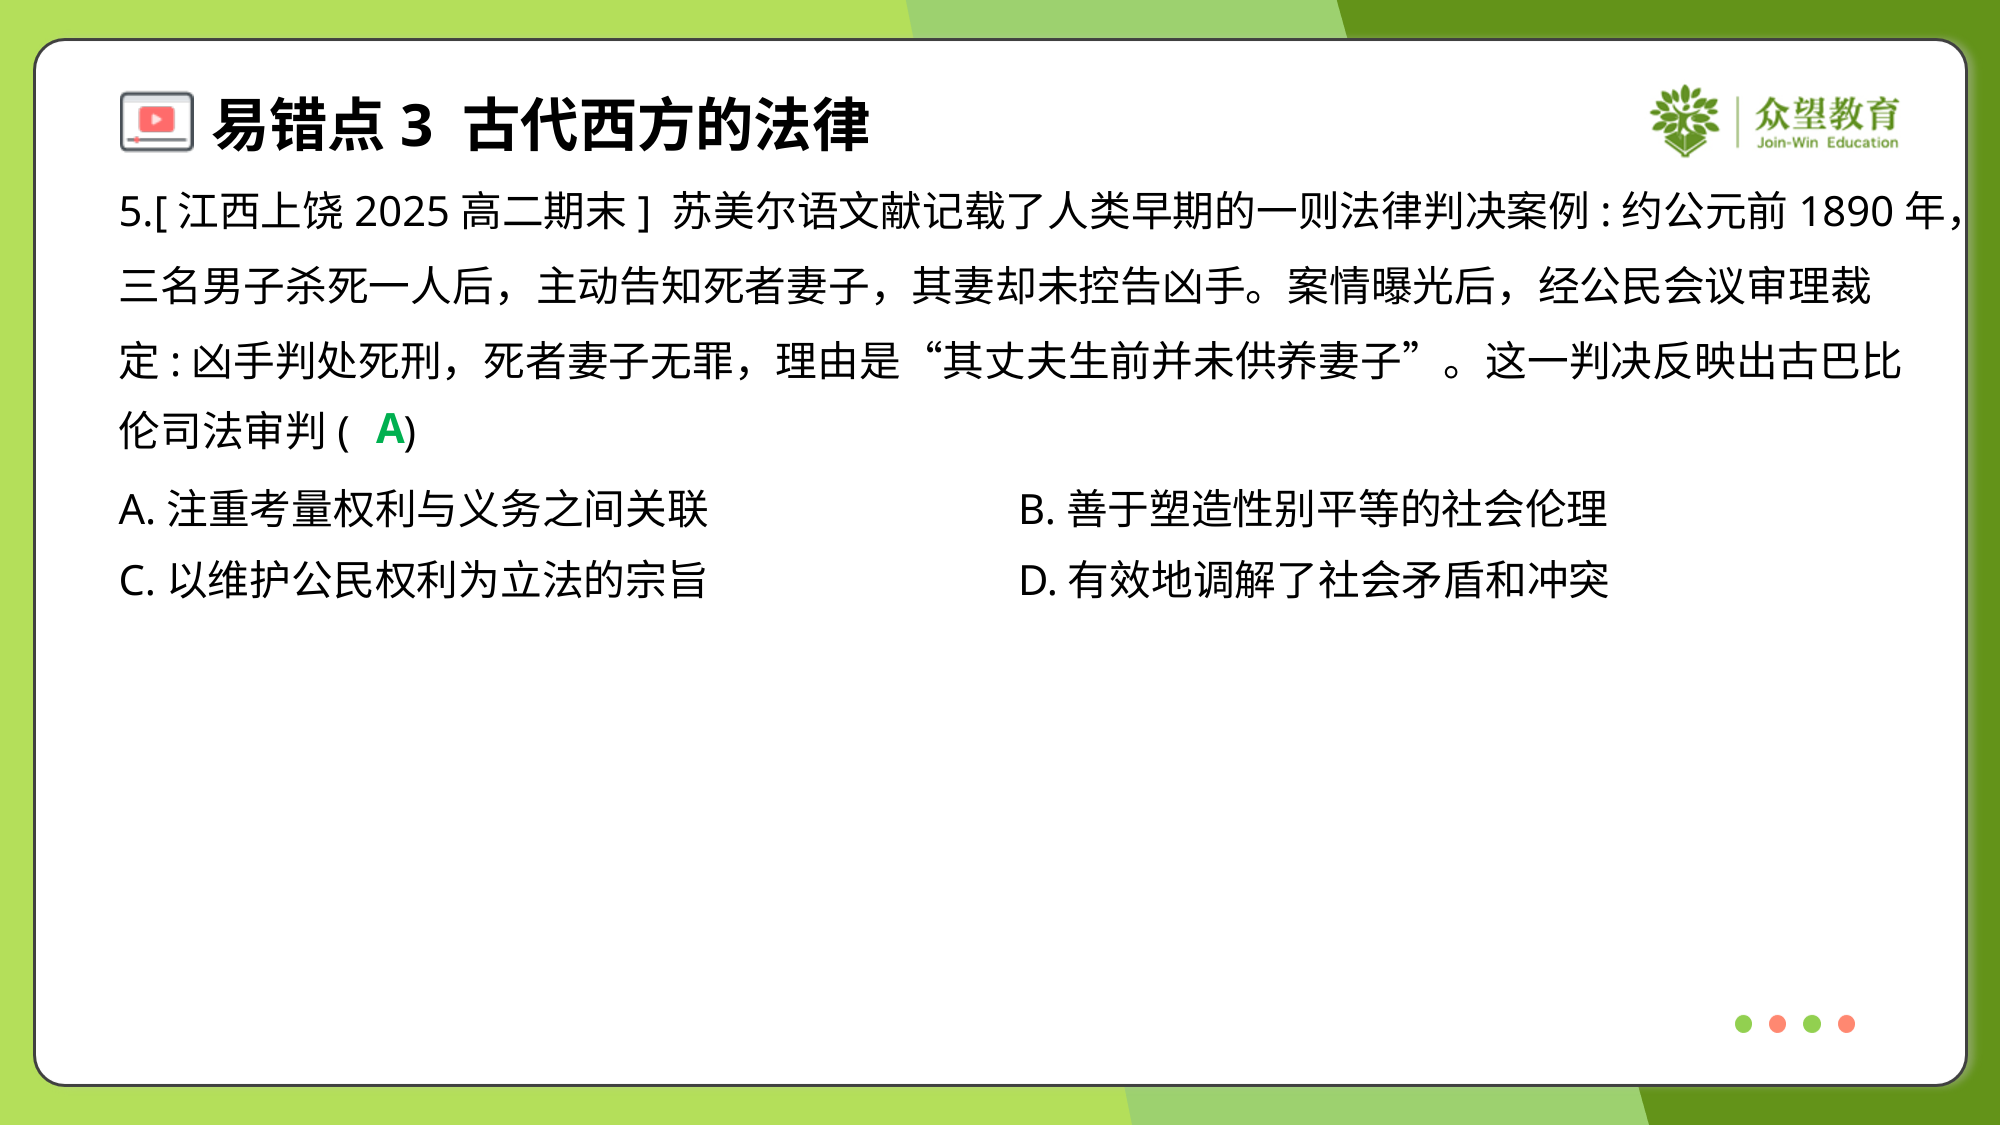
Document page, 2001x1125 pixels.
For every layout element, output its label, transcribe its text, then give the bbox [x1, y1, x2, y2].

text_box A [359, 381, 422, 446]
text_box A.注重考量权利与义务之间关联 B.善于塑造性别平等的社会伦理 C.以维护公民权利为立法的宗旨 D.有效地调解了社会矛盾和冲突 [118, 457, 1883, 597]
text_box 5.[江西上饶2025高二期末] 苏美尔语文献记载了人类早期的一则法律判决案例:约公元前1890年， 三名男子杀死一人后，主动告知死者妻子，其妻却未控告凶手。案情曝光后，经公民会议审理裁 定:凶手判处死刑，死者妻子无罪，理由是“其丈夫生前并未供养妻子”。这一判决反映出古巴比 伦司法审判( ) [118, 159, 1883, 448]
picture [0, 0, 2000, 1125]
